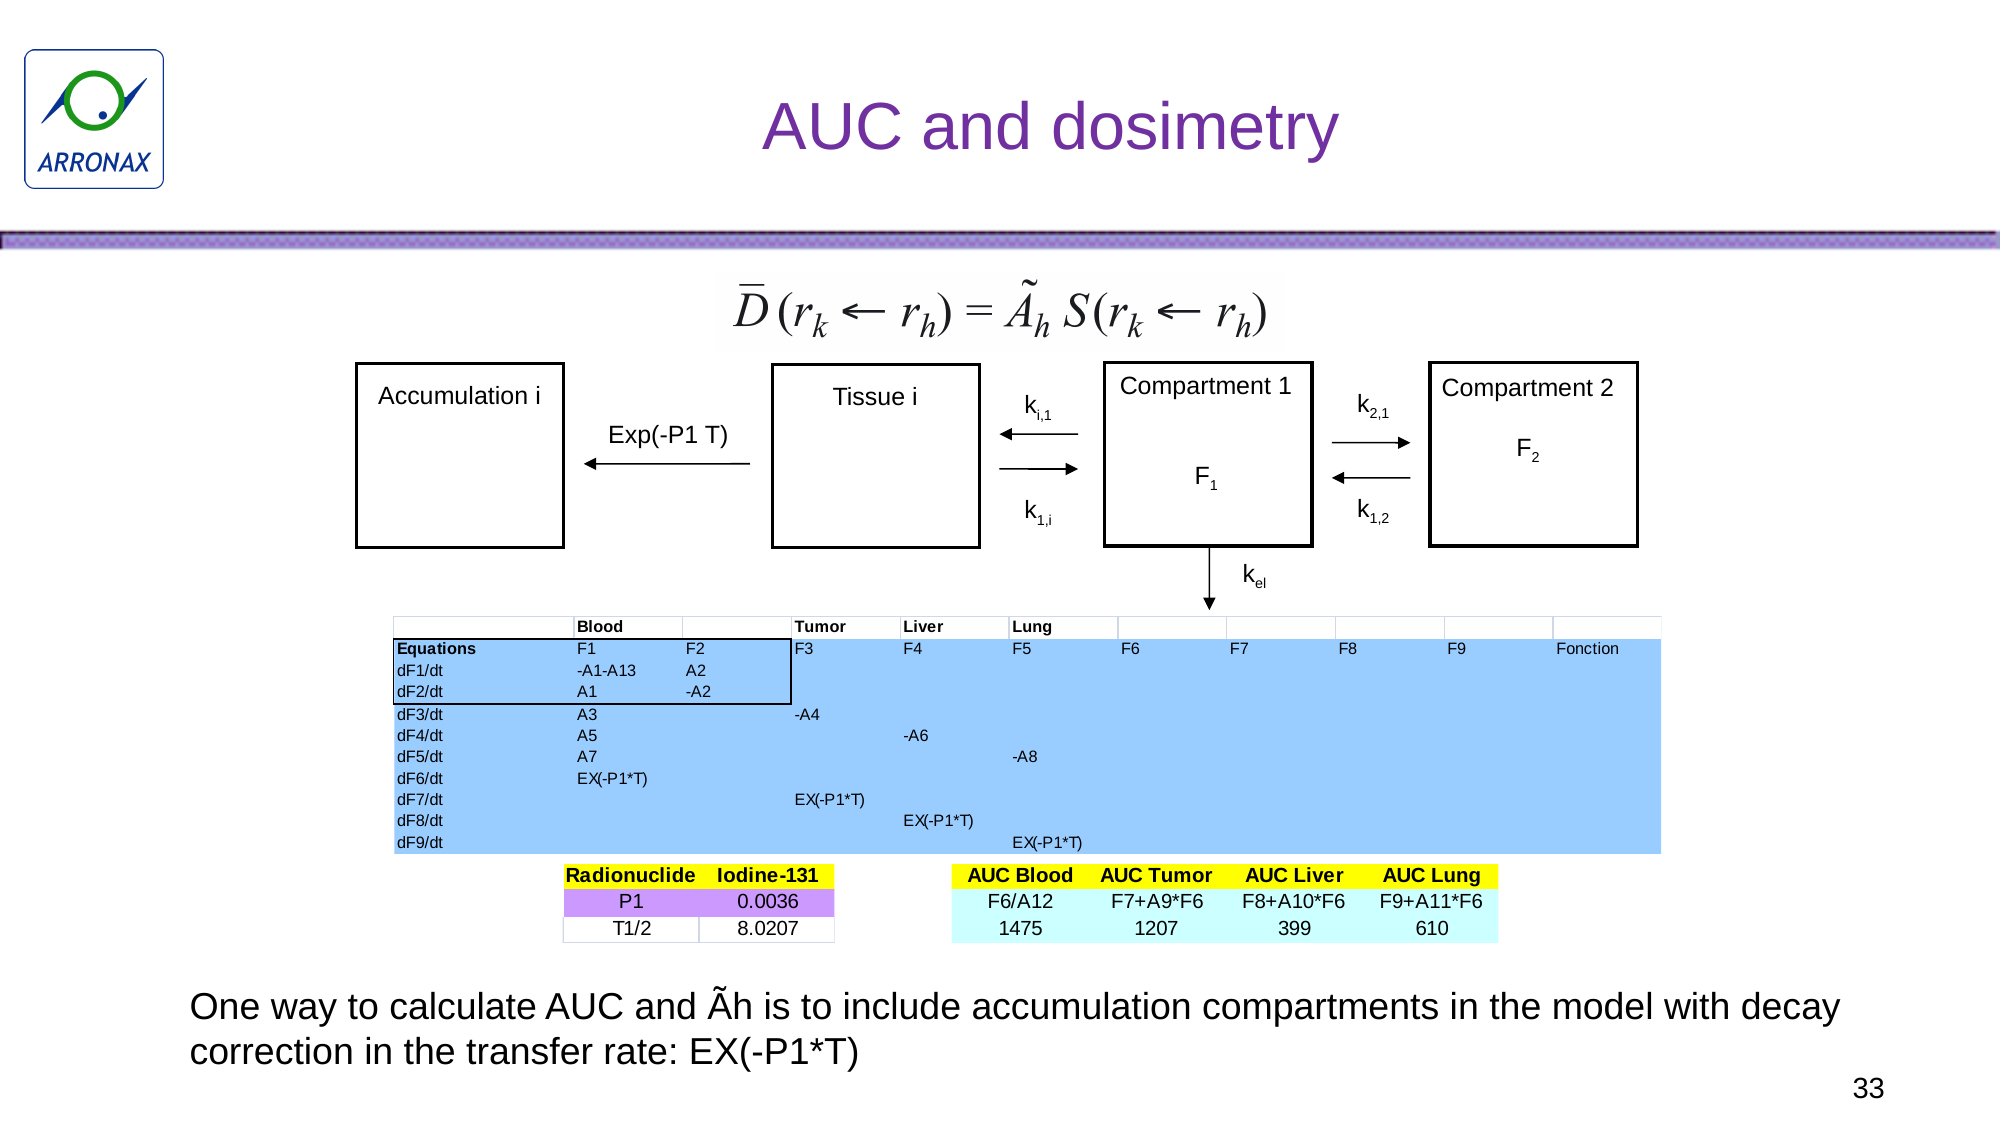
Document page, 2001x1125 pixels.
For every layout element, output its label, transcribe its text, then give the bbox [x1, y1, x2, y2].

text_box Accumulation i [363, 372, 556, 448]
picture [949, 862, 1501, 944]
text_box [583, 457, 751, 471]
text_box k2,1 [1342, 379, 1405, 429]
picture [24, 49, 164, 189]
text_box [999, 462, 1079, 476]
text_box [999, 429, 1079, 441]
text_box One way to calculate AUC and Ãh is to include accumulation compartments in the model with decay correction in the transfer rate: EX(-P1*T) [174, 974, 1888, 1080]
text_box Compartment 2 F2 [1426, 364, 1630, 473]
text_box k1,2 [1342, 484, 1405, 534]
picture [562, 862, 837, 944]
text_box [1429, 362, 1638, 547]
title AUC and dosimetry [202, 45, 1900, 200]
picture [0, 225, 2000, 263]
picture [392, 615, 1663, 856]
text_box [1203, 547, 1216, 611]
text_box k1,i [1009, 486, 1068, 536]
slide_number 33 [1433, 1061, 1901, 1113]
text_box [356, 363, 564, 548]
text_box kel [1227, 549, 1282, 599]
text_box Tissue i [817, 372, 933, 448]
picture [715, 272, 1285, 353]
text_box ki,1 [1009, 381, 1068, 431]
text_box [1331, 436, 1411, 449]
text_box [772, 364, 980, 548]
text_box Compartment 1 F1 [1104, 362, 1308, 561]
text_box Exp(-P1 T) [593, 411, 744, 456]
text_box [1331, 471, 1411, 484]
text_box [1308, 362, 1312, 547]
